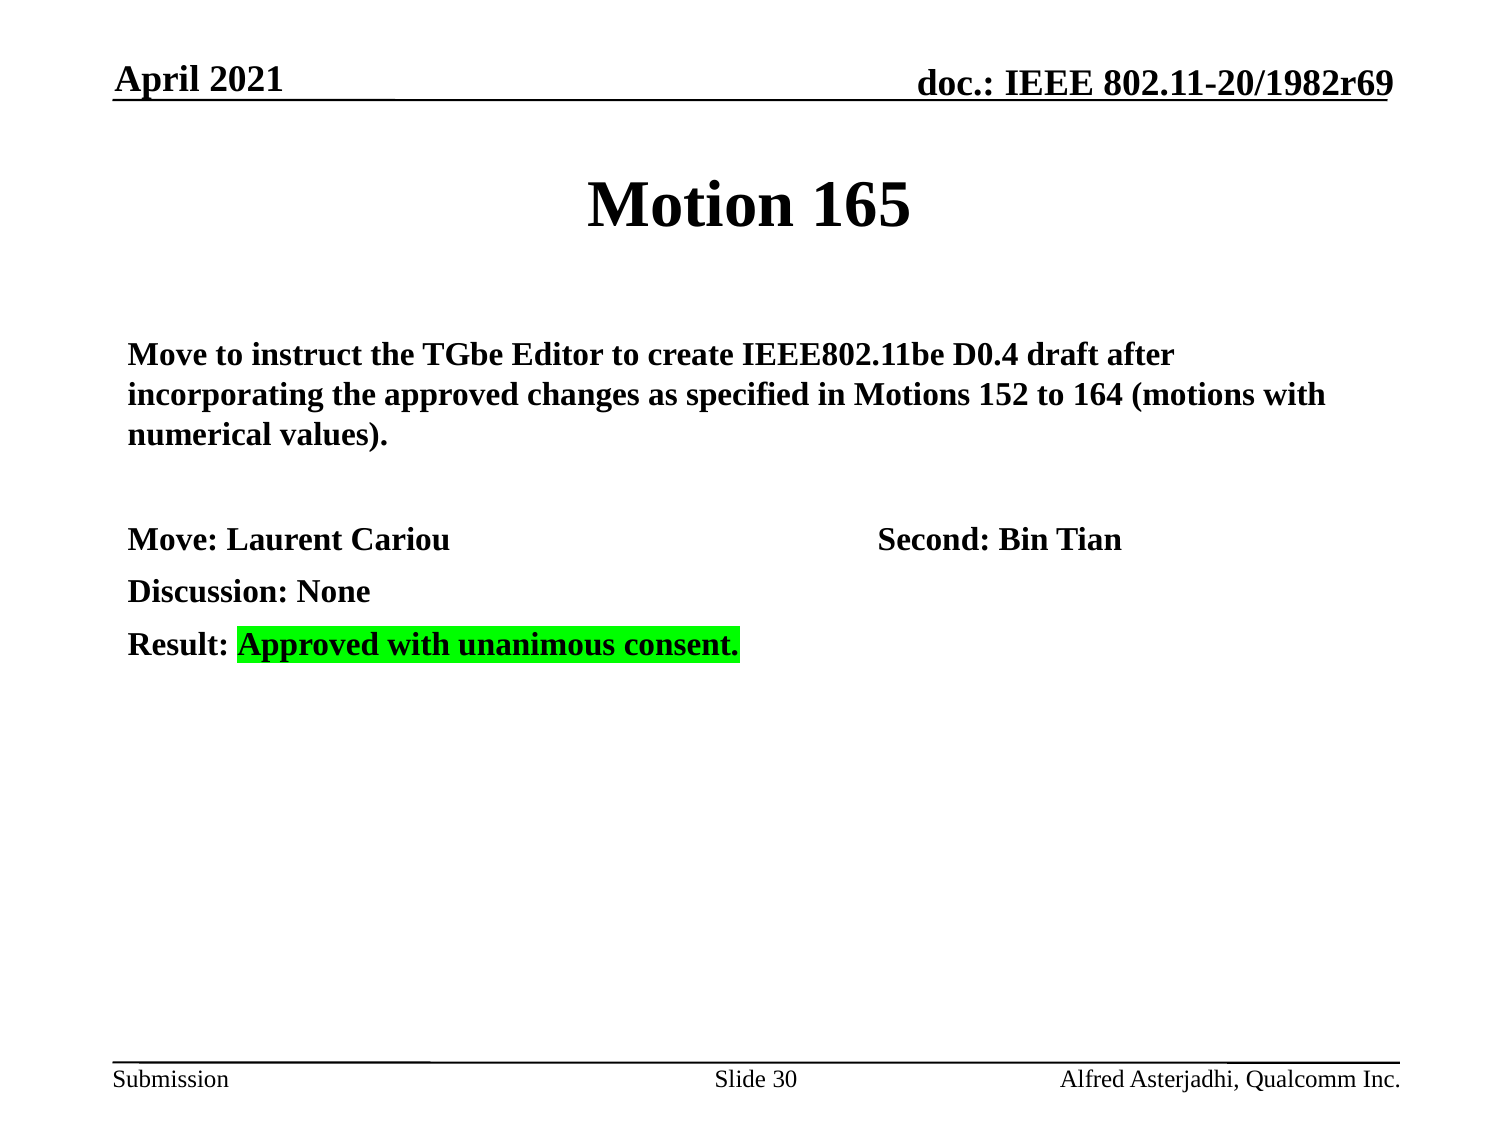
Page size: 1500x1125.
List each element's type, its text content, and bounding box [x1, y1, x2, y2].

footer Alfred Asterjadhi, Qualcomm Inc. [878, 1061, 1402, 1093]
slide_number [114, 54, 423, 100]
slide_number Slide 30 [712, 1061, 800, 1123]
list Move to instruct the TGbe Editor to create IEEE802.11be D0.4 draft after incorporating the approved changes as specified in Motions 152 to 164 (motions with numerical values). Move: Laurent Cariou Second: Bin Tian Discussion: None Result: Approved with unanimous consent. [112, 324, 1388, 1000]
title Motion 165 [112, 112, 1388, 288]
